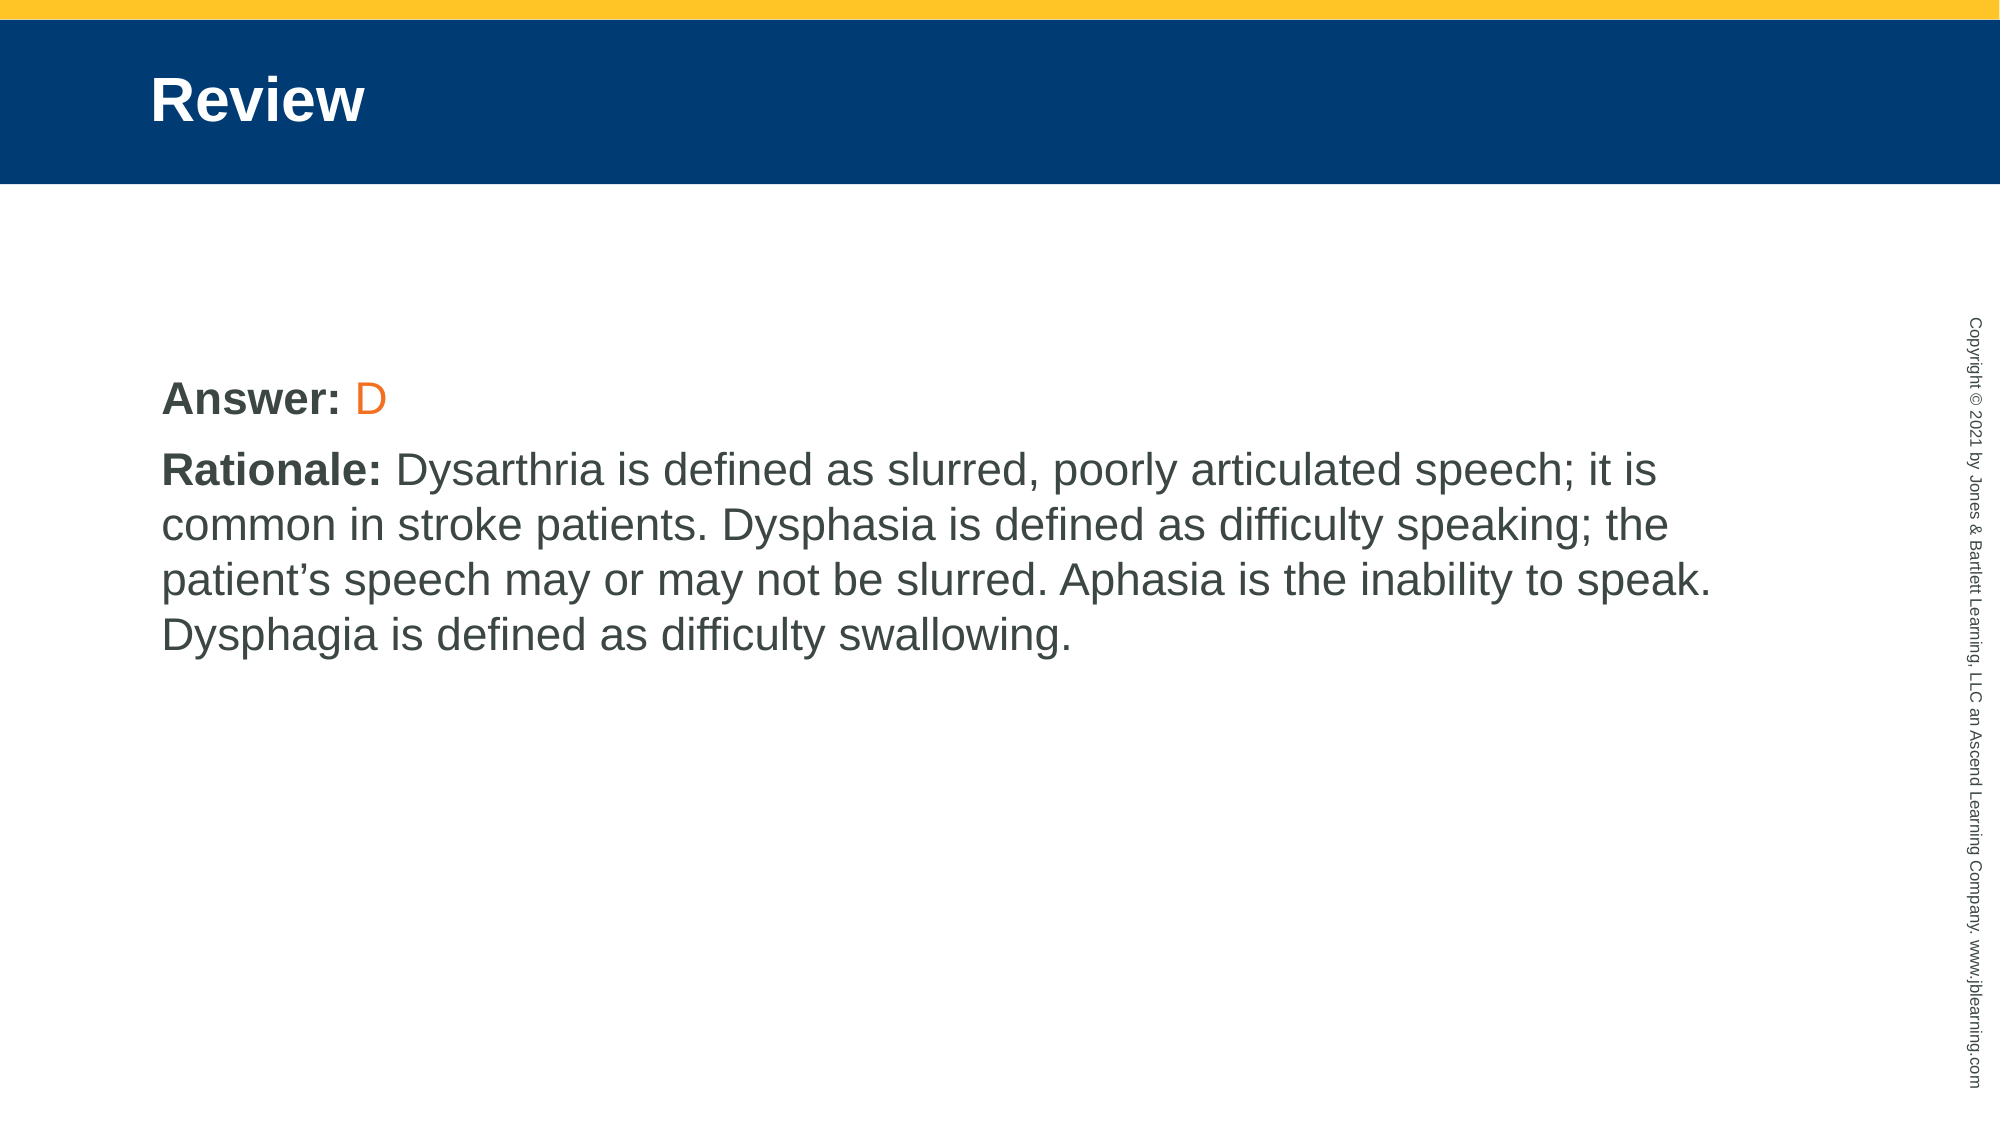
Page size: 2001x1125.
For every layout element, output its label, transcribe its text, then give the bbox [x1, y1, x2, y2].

title Review [0, 19, 2000, 185]
list Answer: D Rationale: Dysarthria is defined as slurred, poorly articulated speech; it is common in stroke patients. Dysphasia is defined as difficulty speaking; the patient’s speech may or may not be slurred. Aphasia is the inability to speak. Dysphagia is defined as difficulty swallowing. [146, 361, 1859, 1016]
